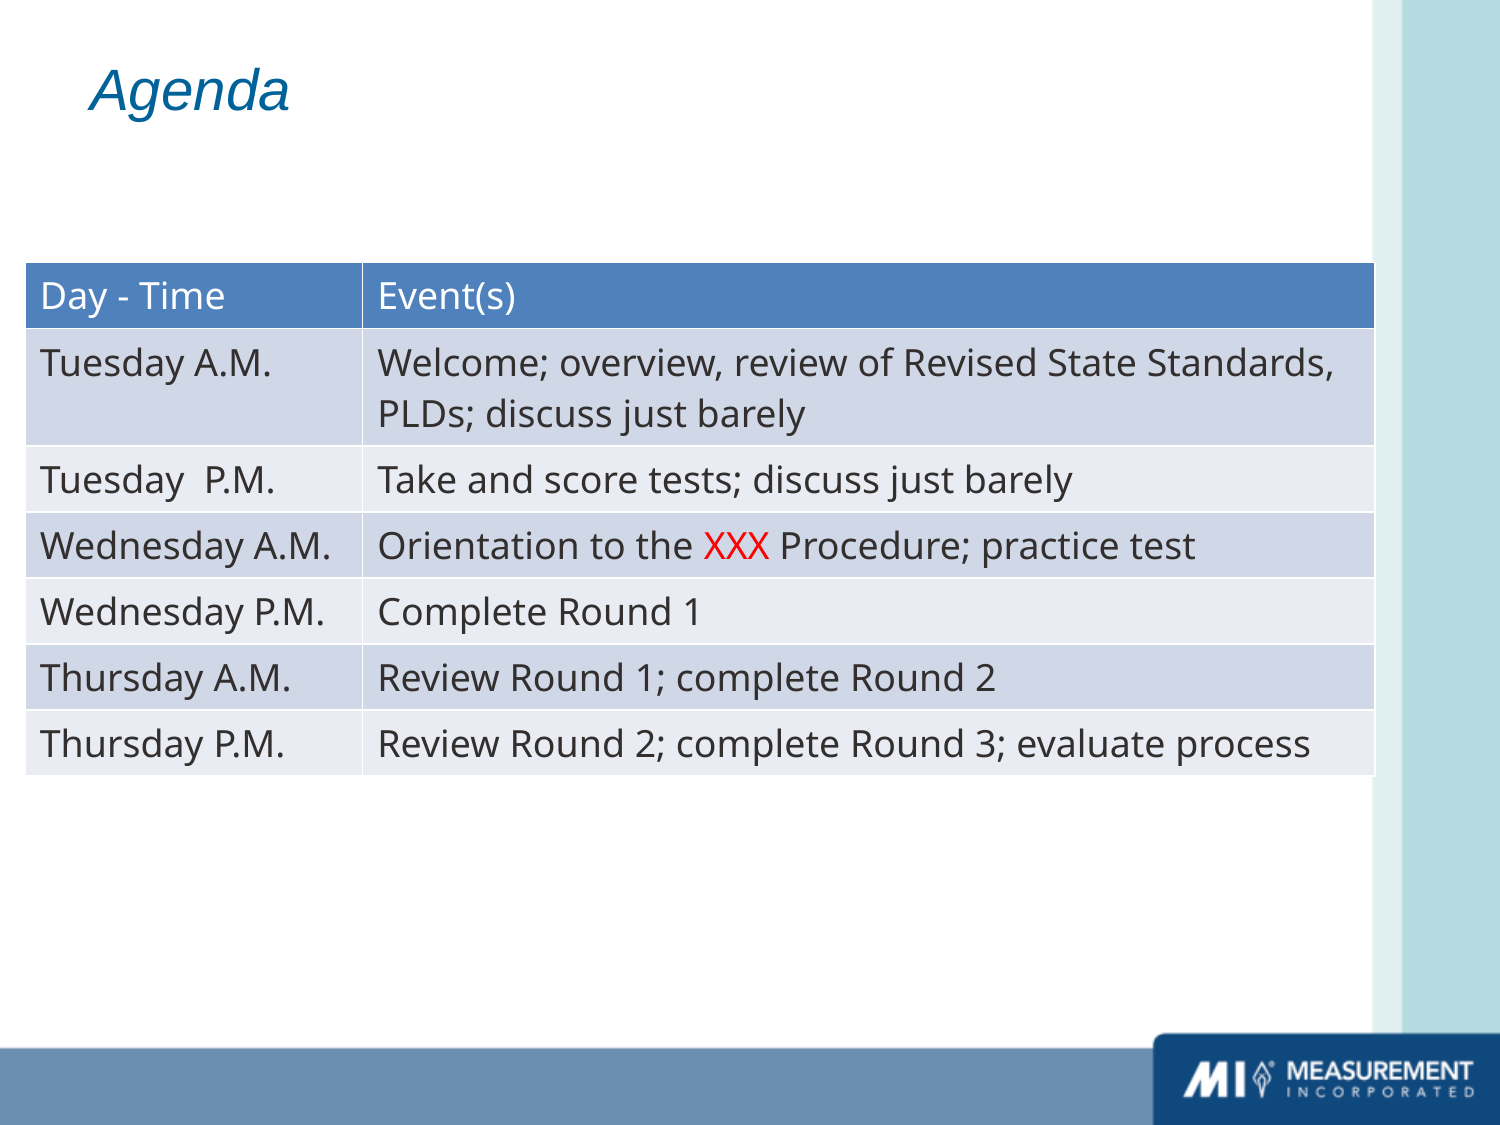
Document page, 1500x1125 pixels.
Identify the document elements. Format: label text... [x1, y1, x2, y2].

table_cell Wednesday A.M. [26, 513, 362, 577]
table_cell Wednesday P.M. [26, 579, 362, 643]
table_cell Welcome; overview, review of Revised State Standards, PLDs; discuss just barely [363, 329, 1374, 445]
table_cell Orientation to the XXX Procedure; practice test [363, 513, 1374, 577]
table_header Day - Time [26, 263, 362, 328]
table_cell Take and score tests; discuss just barely [363, 447, 1374, 511]
table_cell Complete Round 1 [363, 579, 1374, 643]
table_cell Tuesday A.M. [26, 329, 362, 445]
table_header Event(s) [363, 263, 1374, 328]
table_cell Review Round 1; complete Round 2 [363, 645, 1374, 709]
table_cell Thursday A.M. [26, 645, 362, 709]
table_cell Tuesday P.M. [26, 447, 362, 511]
table_cell Review Round 2; complete Round 3; evaluate process [363, 711, 1374, 775]
table_cell Thursday P.M. [26, 711, 362, 775]
title Agenda [75, 0, 1438, 175]
picture [0, 0, 1500, 1125]
